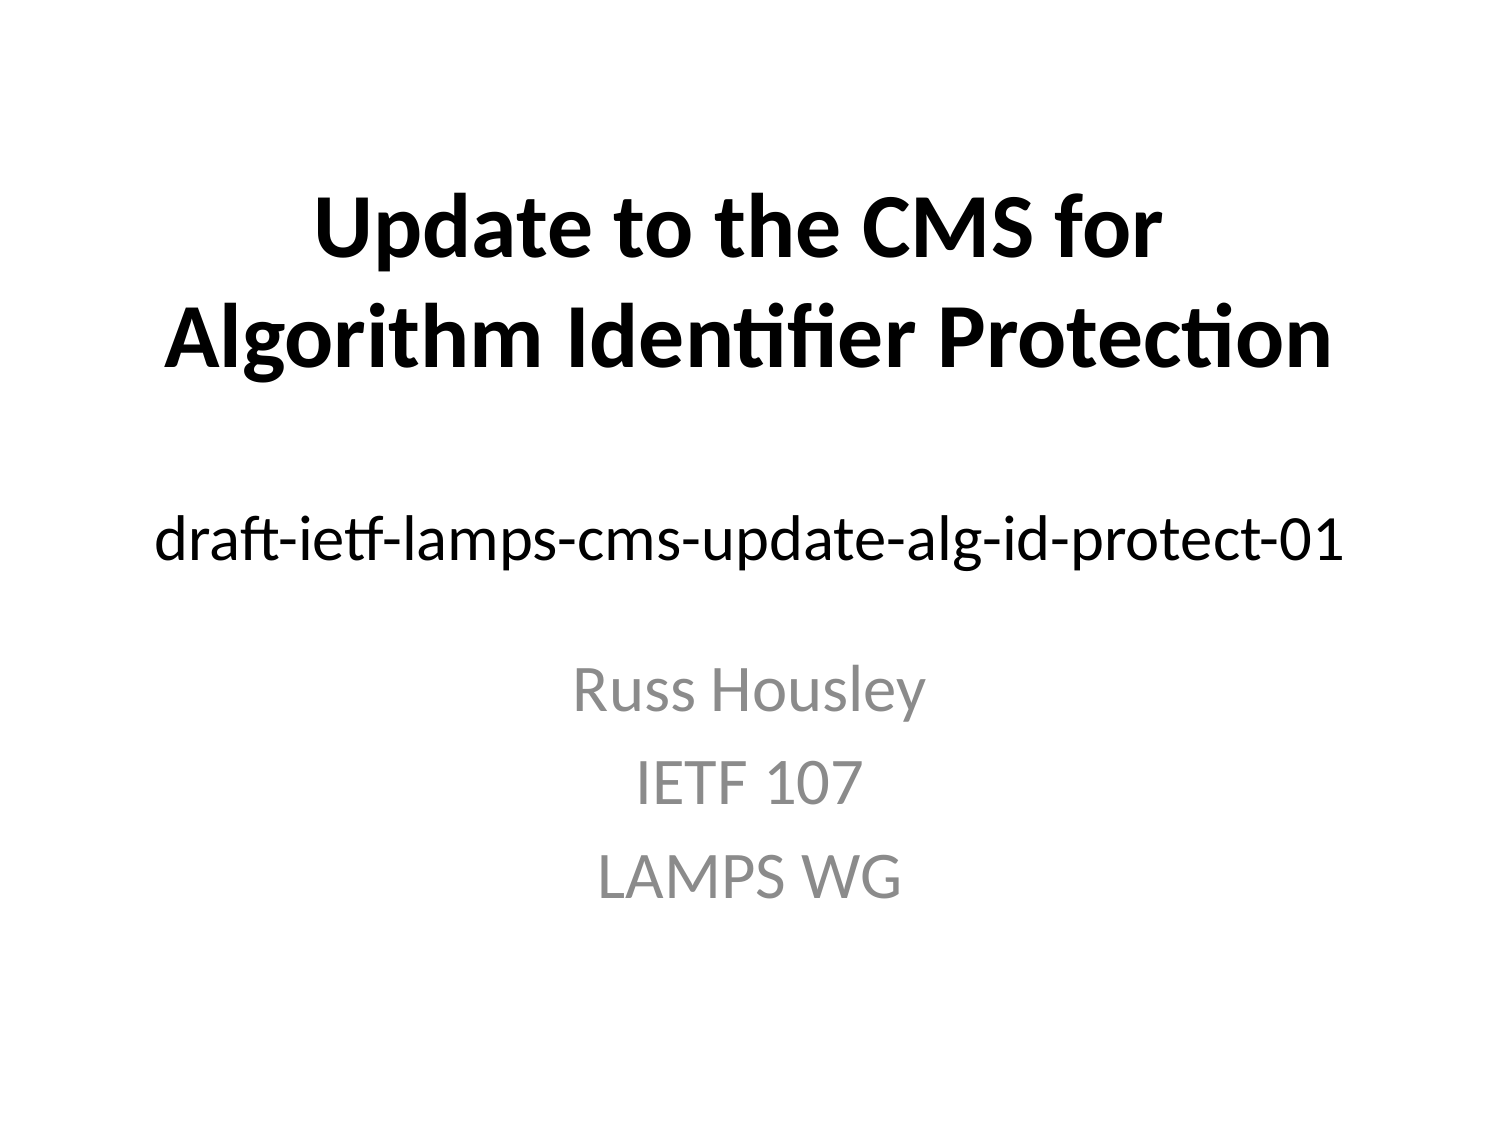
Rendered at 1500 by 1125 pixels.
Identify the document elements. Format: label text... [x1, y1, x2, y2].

title Update to the CMS for Algorithm Identifier Protection draft-ietf-lamps-cms-update-alg-id-protect-01 [112, 148, 1388, 591]
subtitle Russ Housley IETF 107 LAMPS WG [225, 637, 1275, 925]
